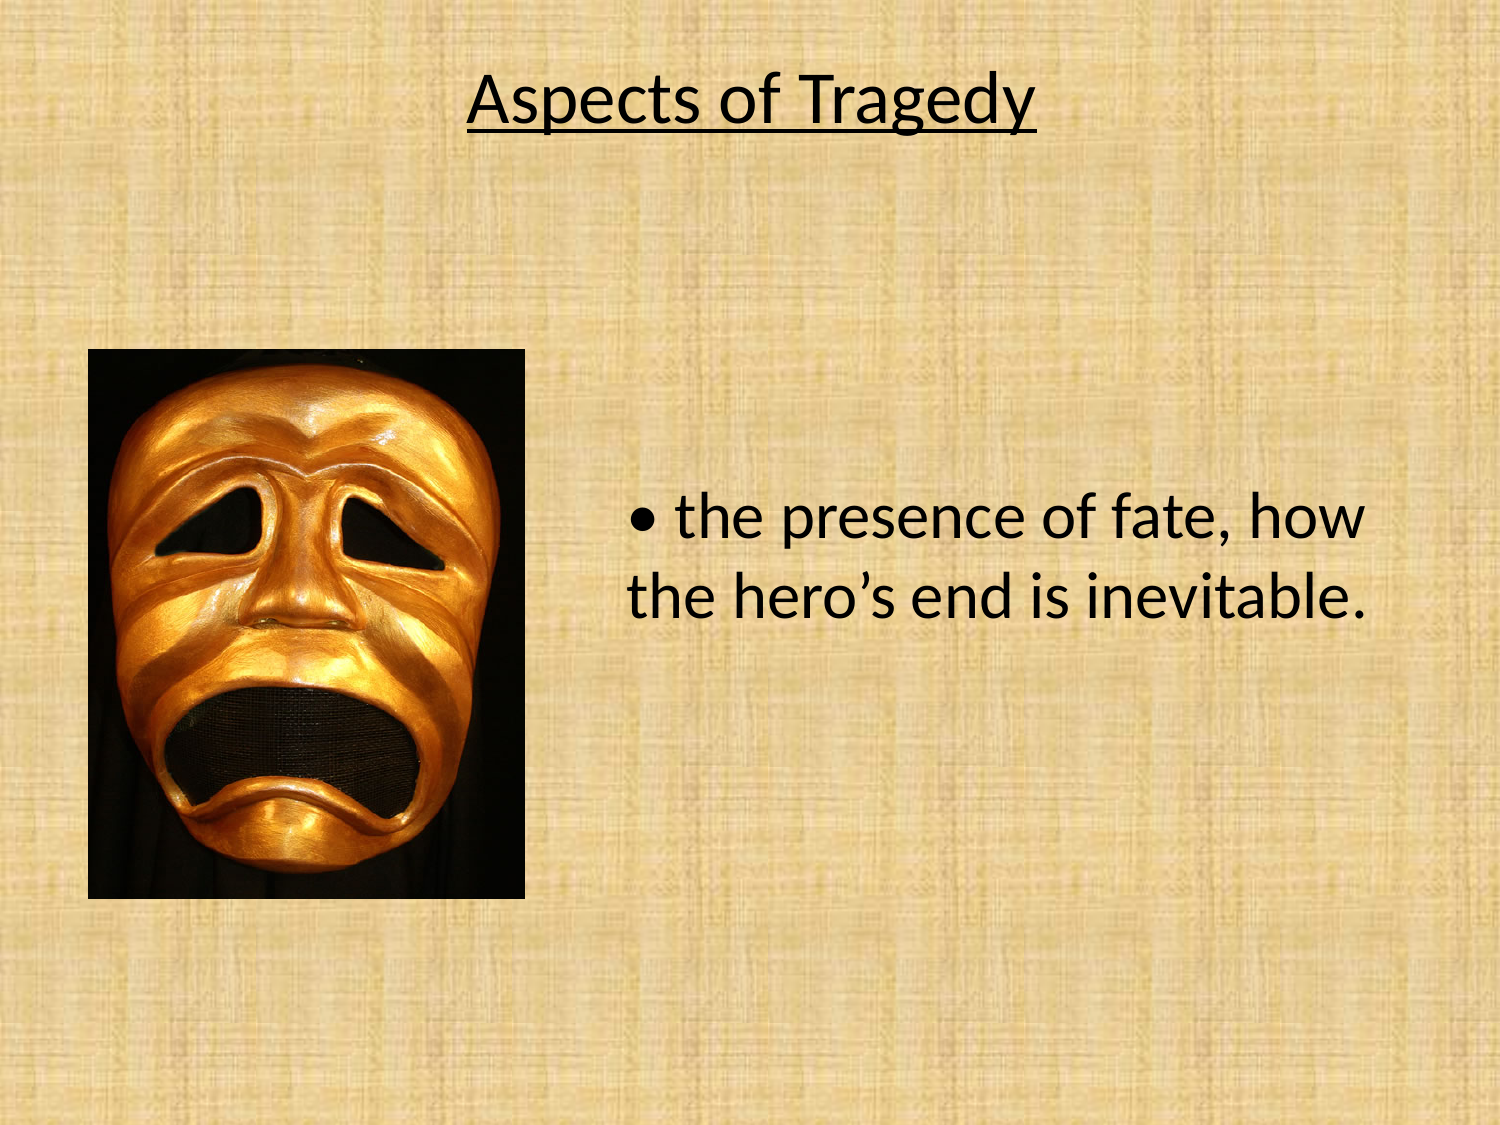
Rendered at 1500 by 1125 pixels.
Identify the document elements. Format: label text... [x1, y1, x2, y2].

text_box • the presence of fate, how the hero’s end is inevitable. [611, 464, 1468, 640]
title Aspects of Tragedy [76, 0, 1427, 188]
picture [0, 0, 1500, 1125]
